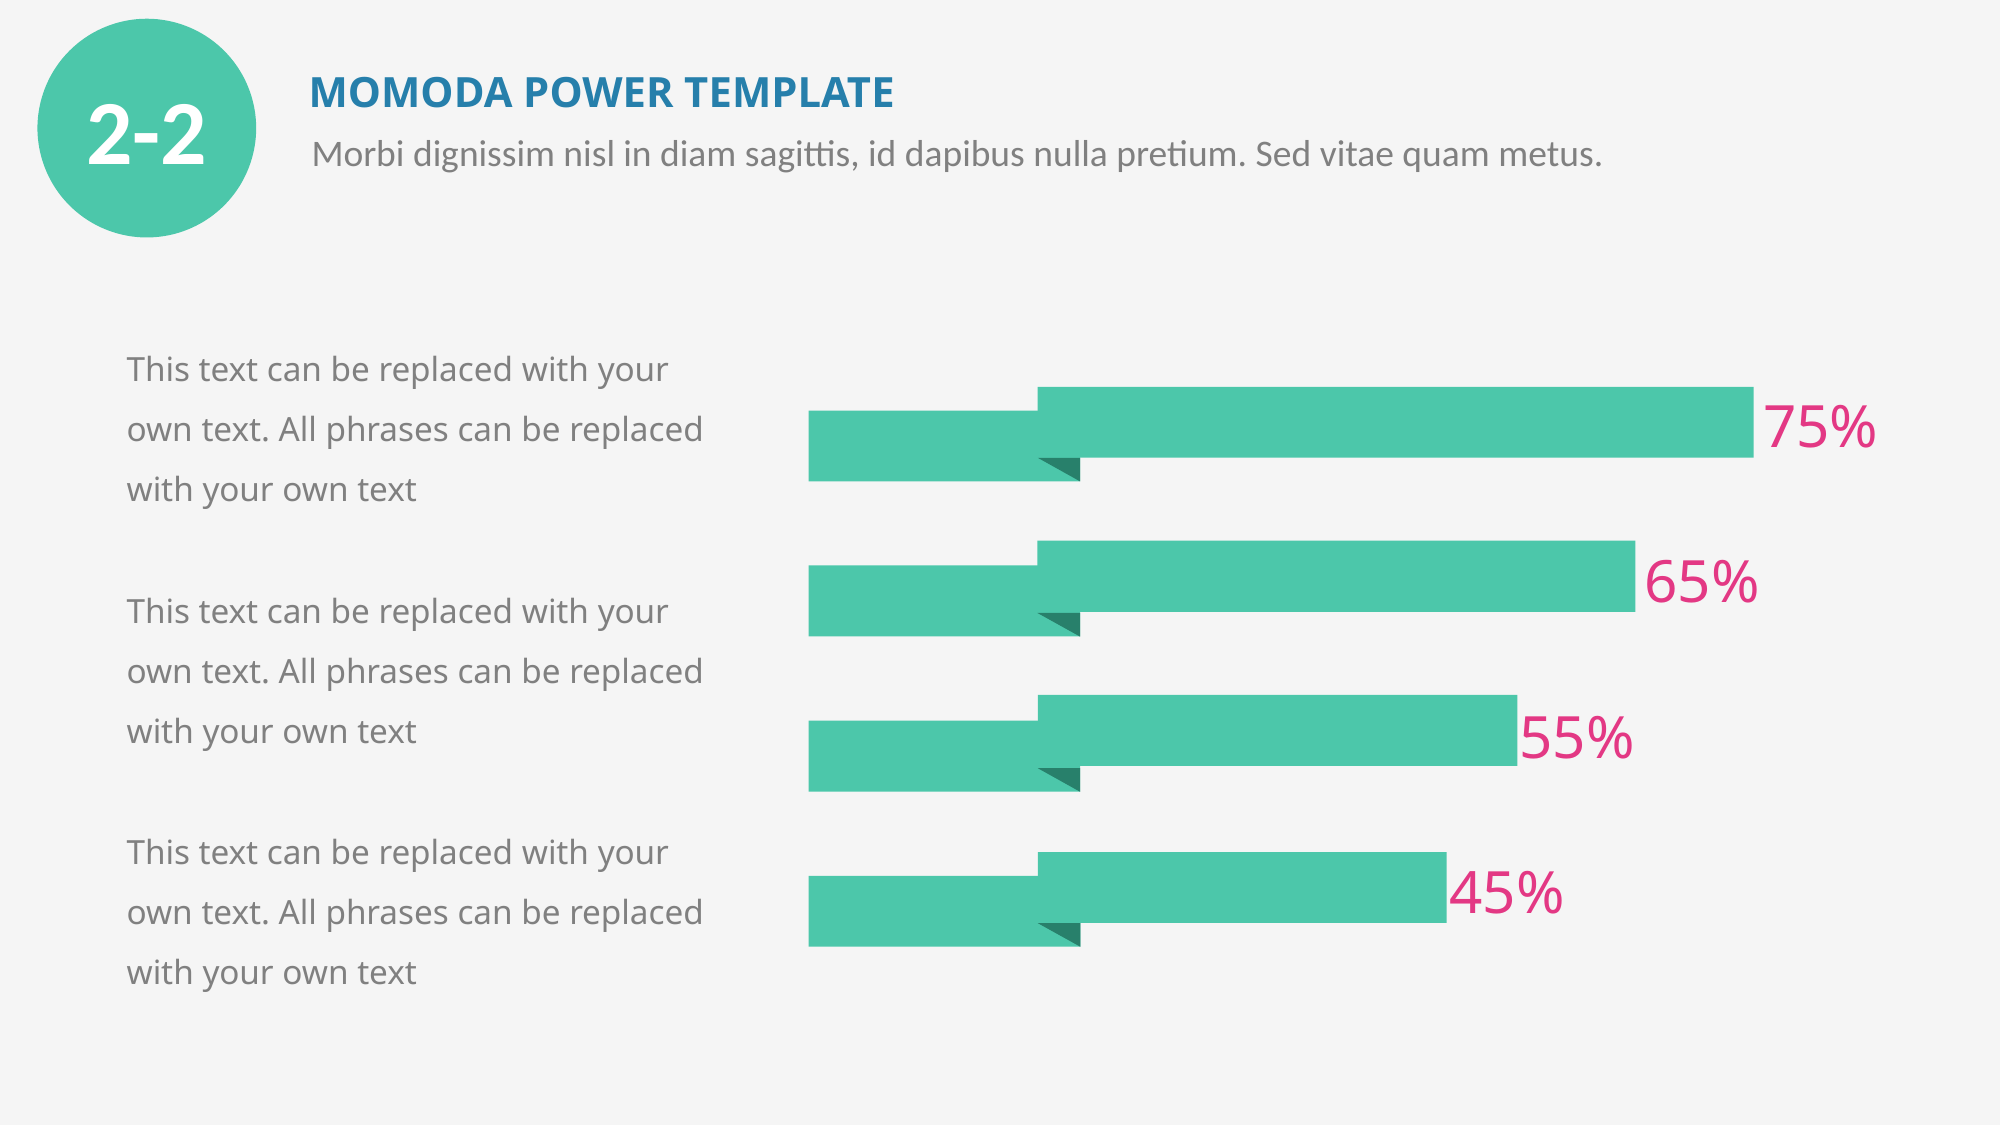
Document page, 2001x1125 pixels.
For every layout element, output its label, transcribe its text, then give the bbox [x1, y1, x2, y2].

text_box This text can be replaced with your own text. All phrases can be replaced with your own text [111, 562, 723, 758]
text_box [808, 564, 1078, 638]
text_box [1037, 851, 1383, 924]
text_box Morbi dignissim nisl in diam sagittis, id dapibus nulla pretium. Sed vitae quam metus. [296, 121, 1622, 182]
text_box [1037, 767, 1082, 794]
text_box [808, 410, 1077, 482]
text_box [1037, 694, 1453, 767]
text_box [1037, 386, 1696, 459]
text_box 45% [1383, 847, 1632, 933]
text_box 65% [1578, 536, 1827, 622]
text_box 2-2 [36, 17, 258, 239]
text_box 75% [1696, 381, 1945, 467]
text_box This text can be replaced with your own text. All phrases can be replaced with your own text [111, 321, 723, 516]
text_box [1036, 540, 1578, 613]
text_box [1037, 456, 1082, 484]
text_box MOMODA POWER TEMPLATE [296, 60, 1160, 121]
text_box [1037, 922, 1082, 949]
text_box 55% [1453, 692, 1702, 778]
text_box [808, 720, 1078, 793]
text_box This text can be replaced with your own text. All phrases can be replaced with your own text [111, 804, 723, 999]
text_box [1036, 611, 1082, 639]
text_box [807, 875, 1078, 948]
